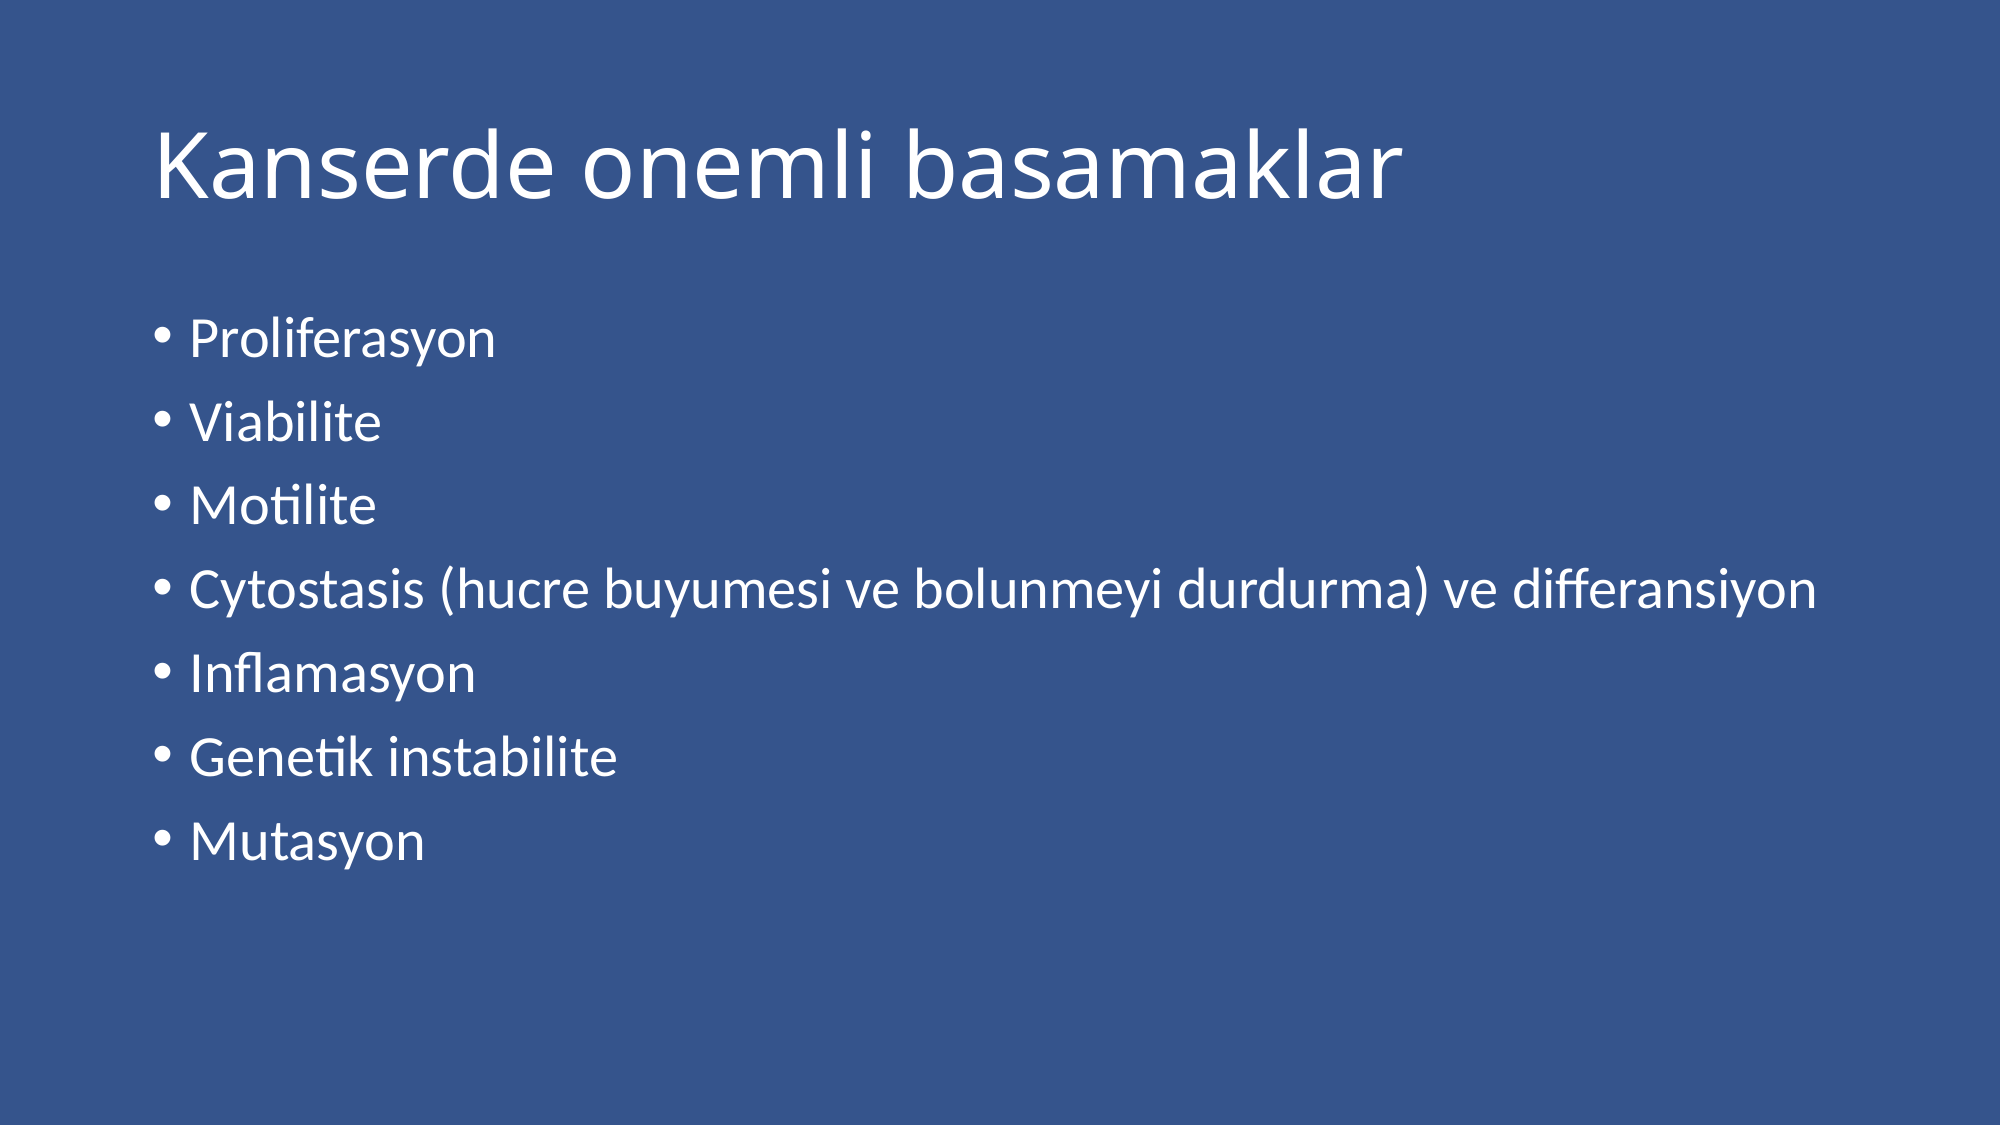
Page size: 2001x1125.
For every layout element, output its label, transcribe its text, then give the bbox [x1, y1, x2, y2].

title Kanserde onemli basamaklar [137, 59, 1863, 278]
list Proliferasyon Viabilite Motilite Cytostasis (hucre buyumesi ve bolunmeyi durdurma) ve differansiyon Inflamasyon Genetik instabilite Mutasyon [137, 299, 1863, 1014]
